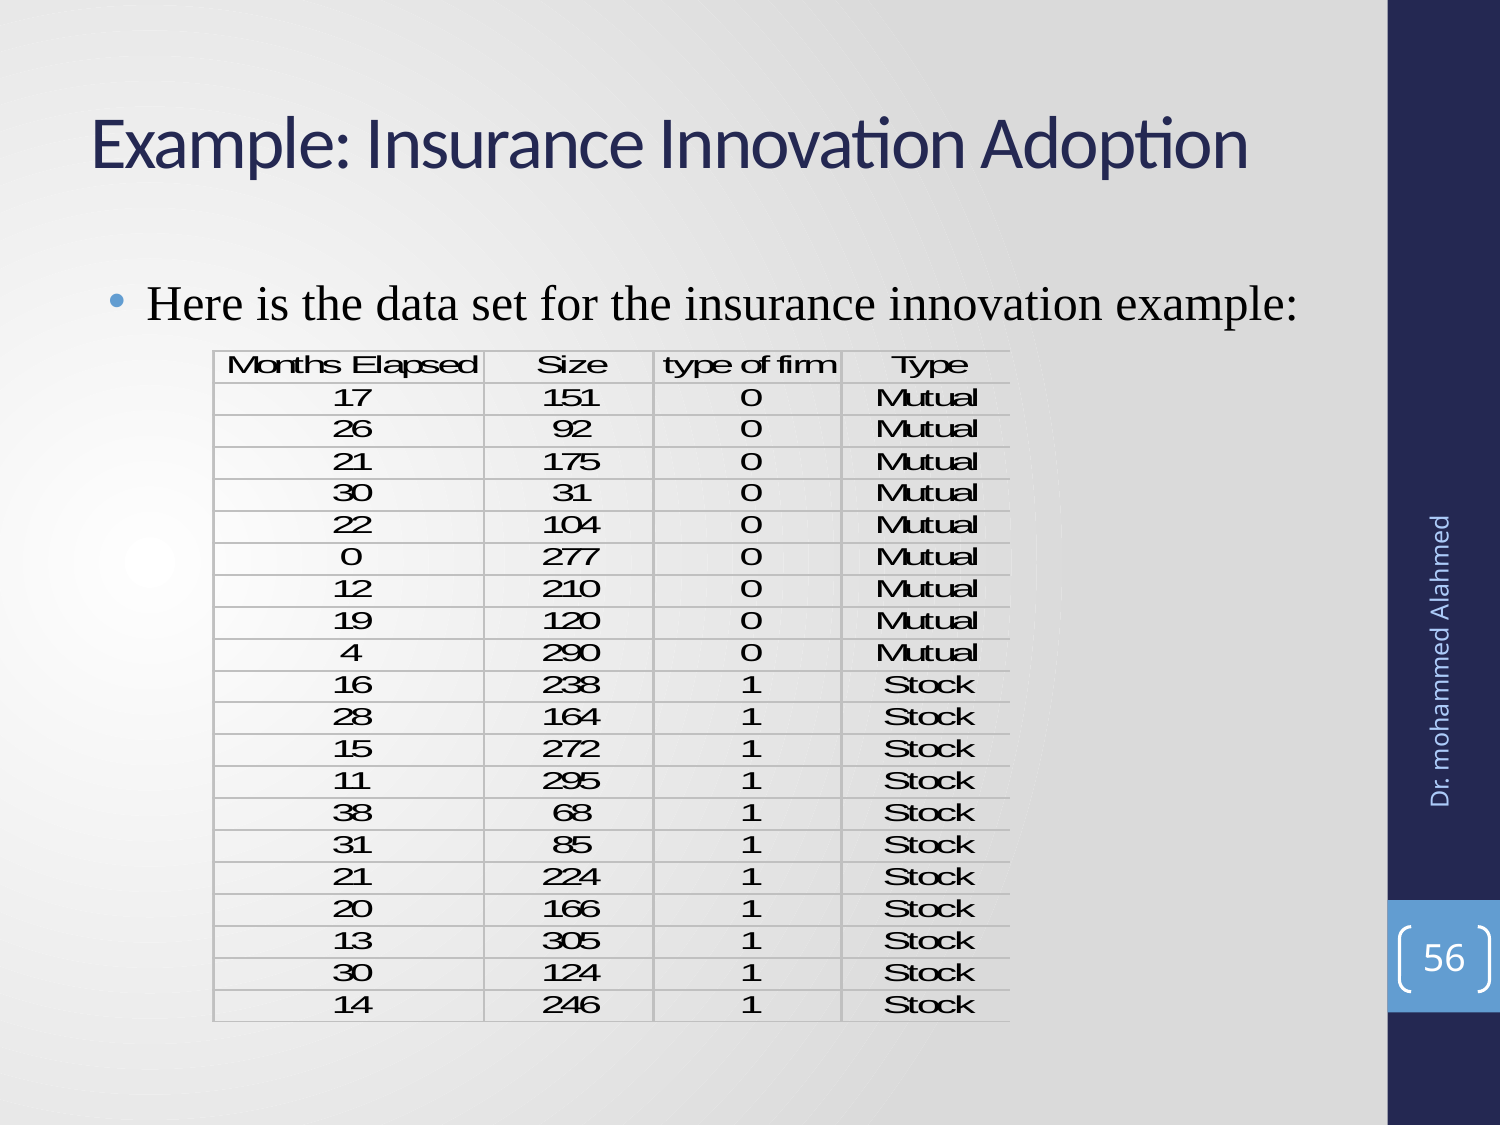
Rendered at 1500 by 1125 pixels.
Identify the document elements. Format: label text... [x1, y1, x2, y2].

title Example: Insurance Innovation Adoption [75, 45, 1325, 233]
footer Dr. mohammed Alahmed [1408, 500, 1469, 889]
list Here is the data set for the insurance innovation example: [75, 262, 1325, 1050]
slide_number 56 [1397, 925, 1492, 994]
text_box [211, 349, 1013, 1024]
